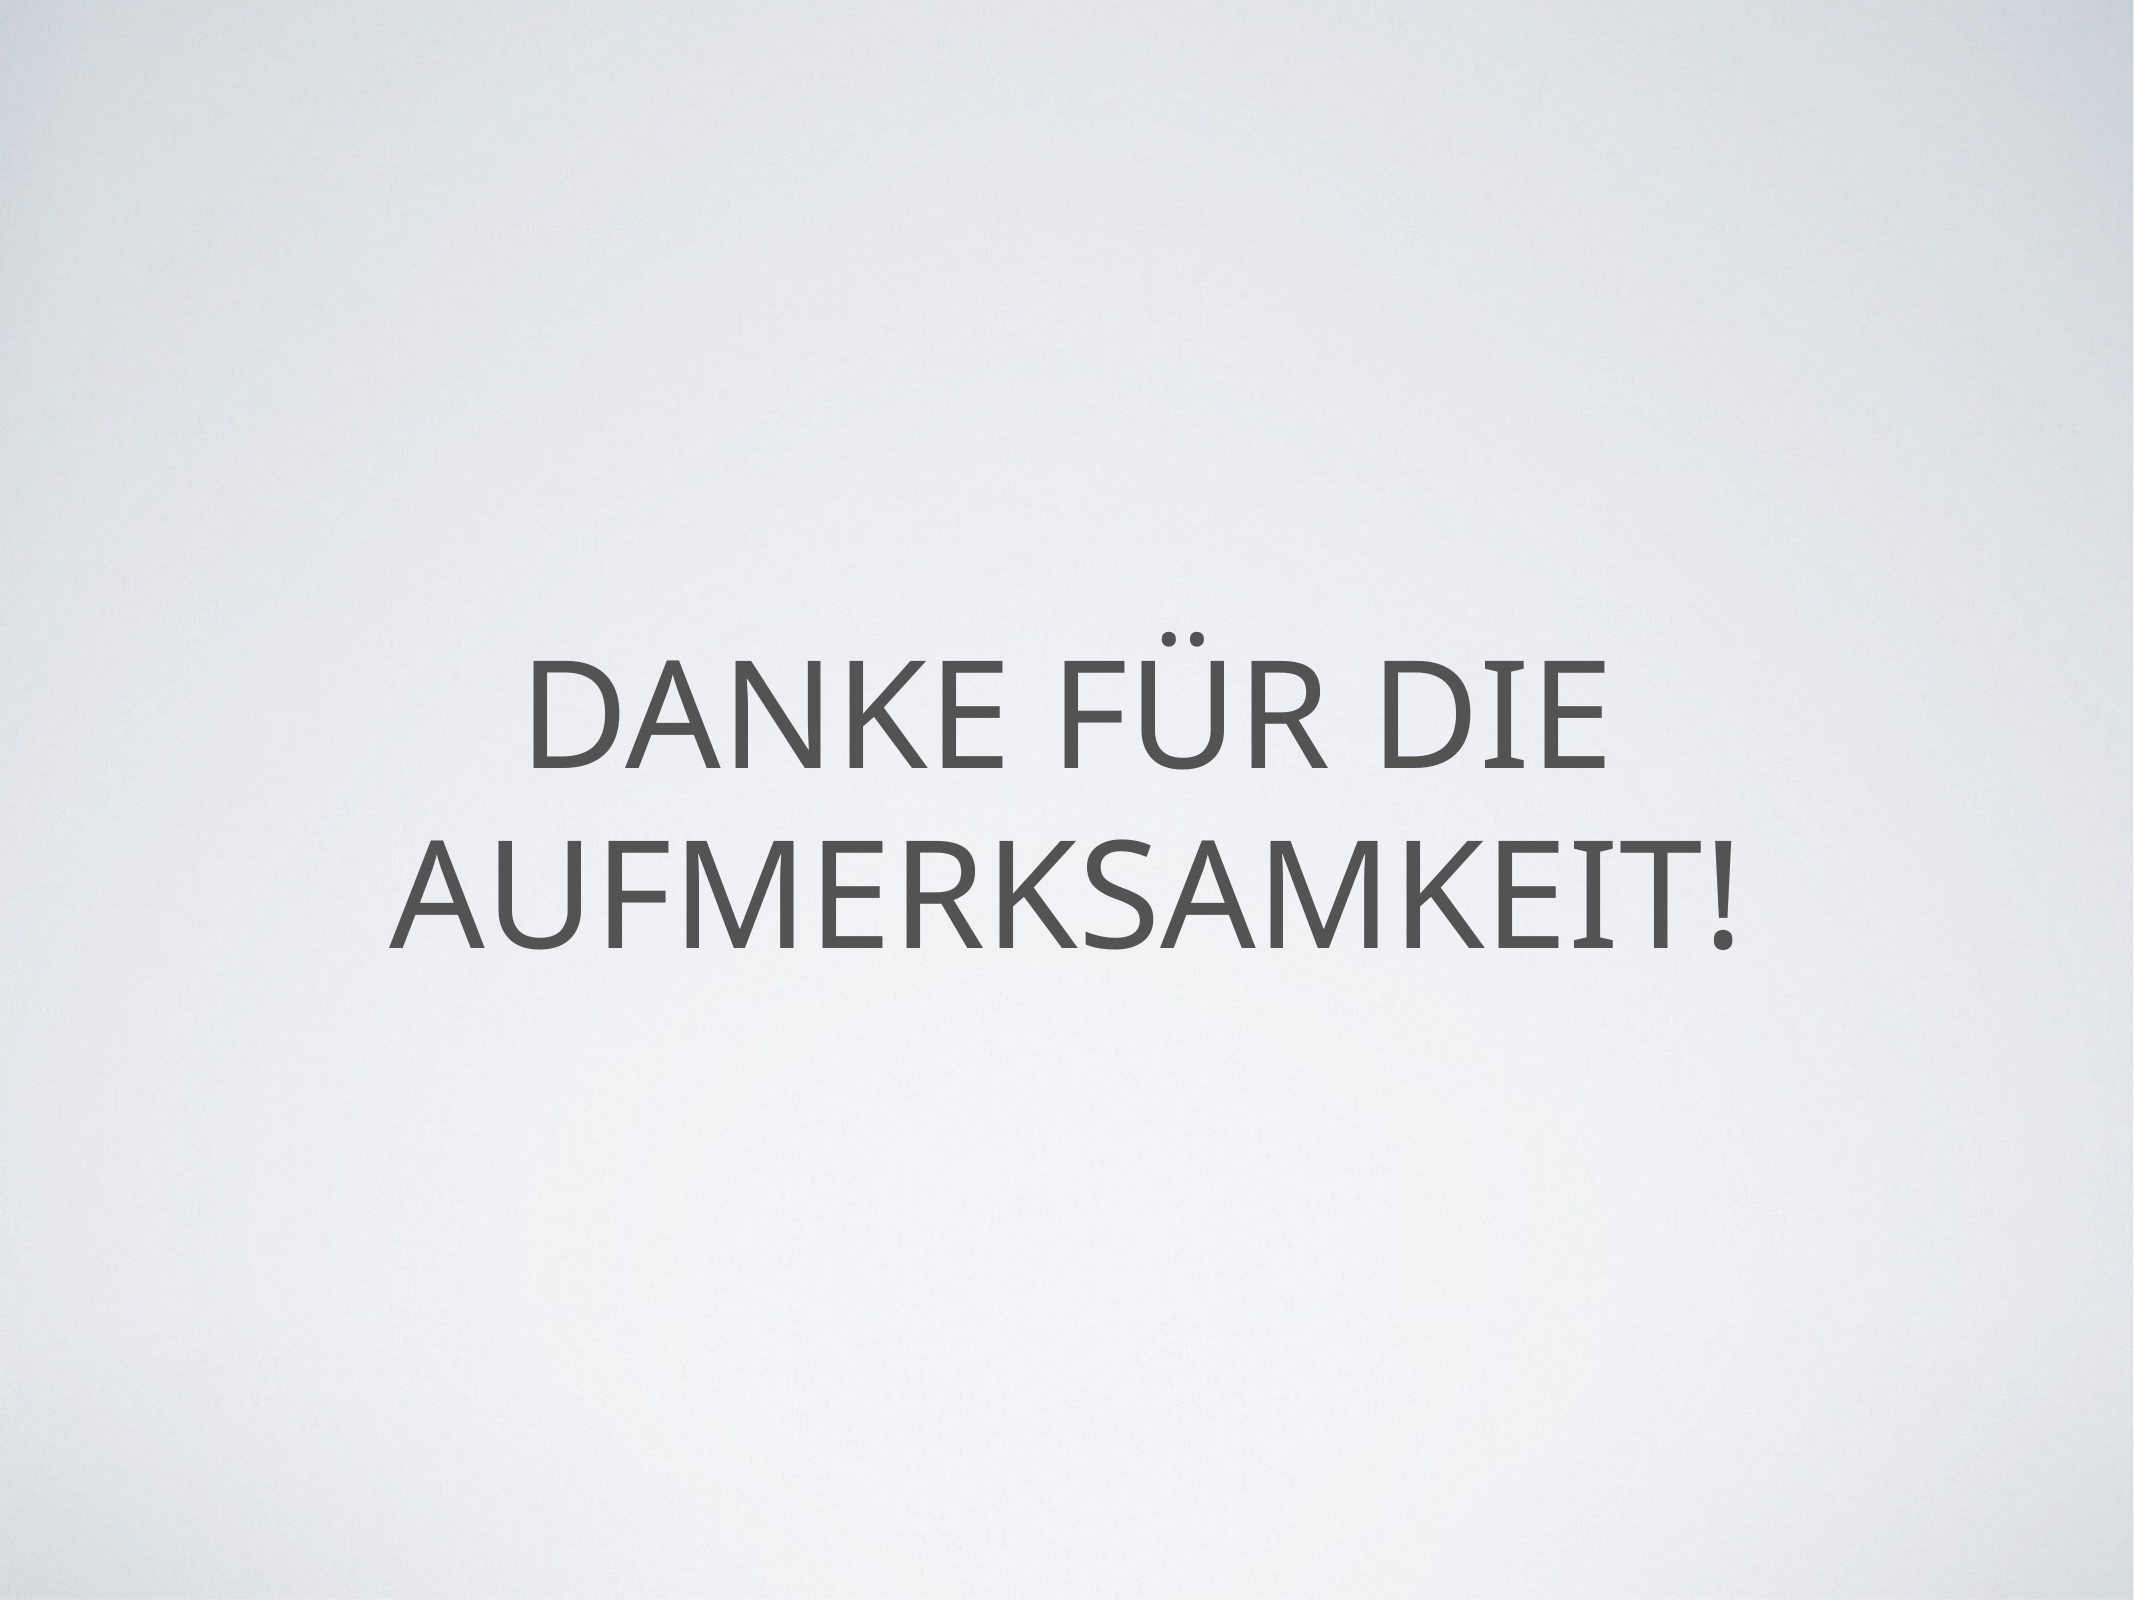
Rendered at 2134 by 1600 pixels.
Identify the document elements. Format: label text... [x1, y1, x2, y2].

title Danke fÜr die aufmerksamkeit! [57, 532, 2076, 1066]
picture [0, 0, 2134, 1600]
